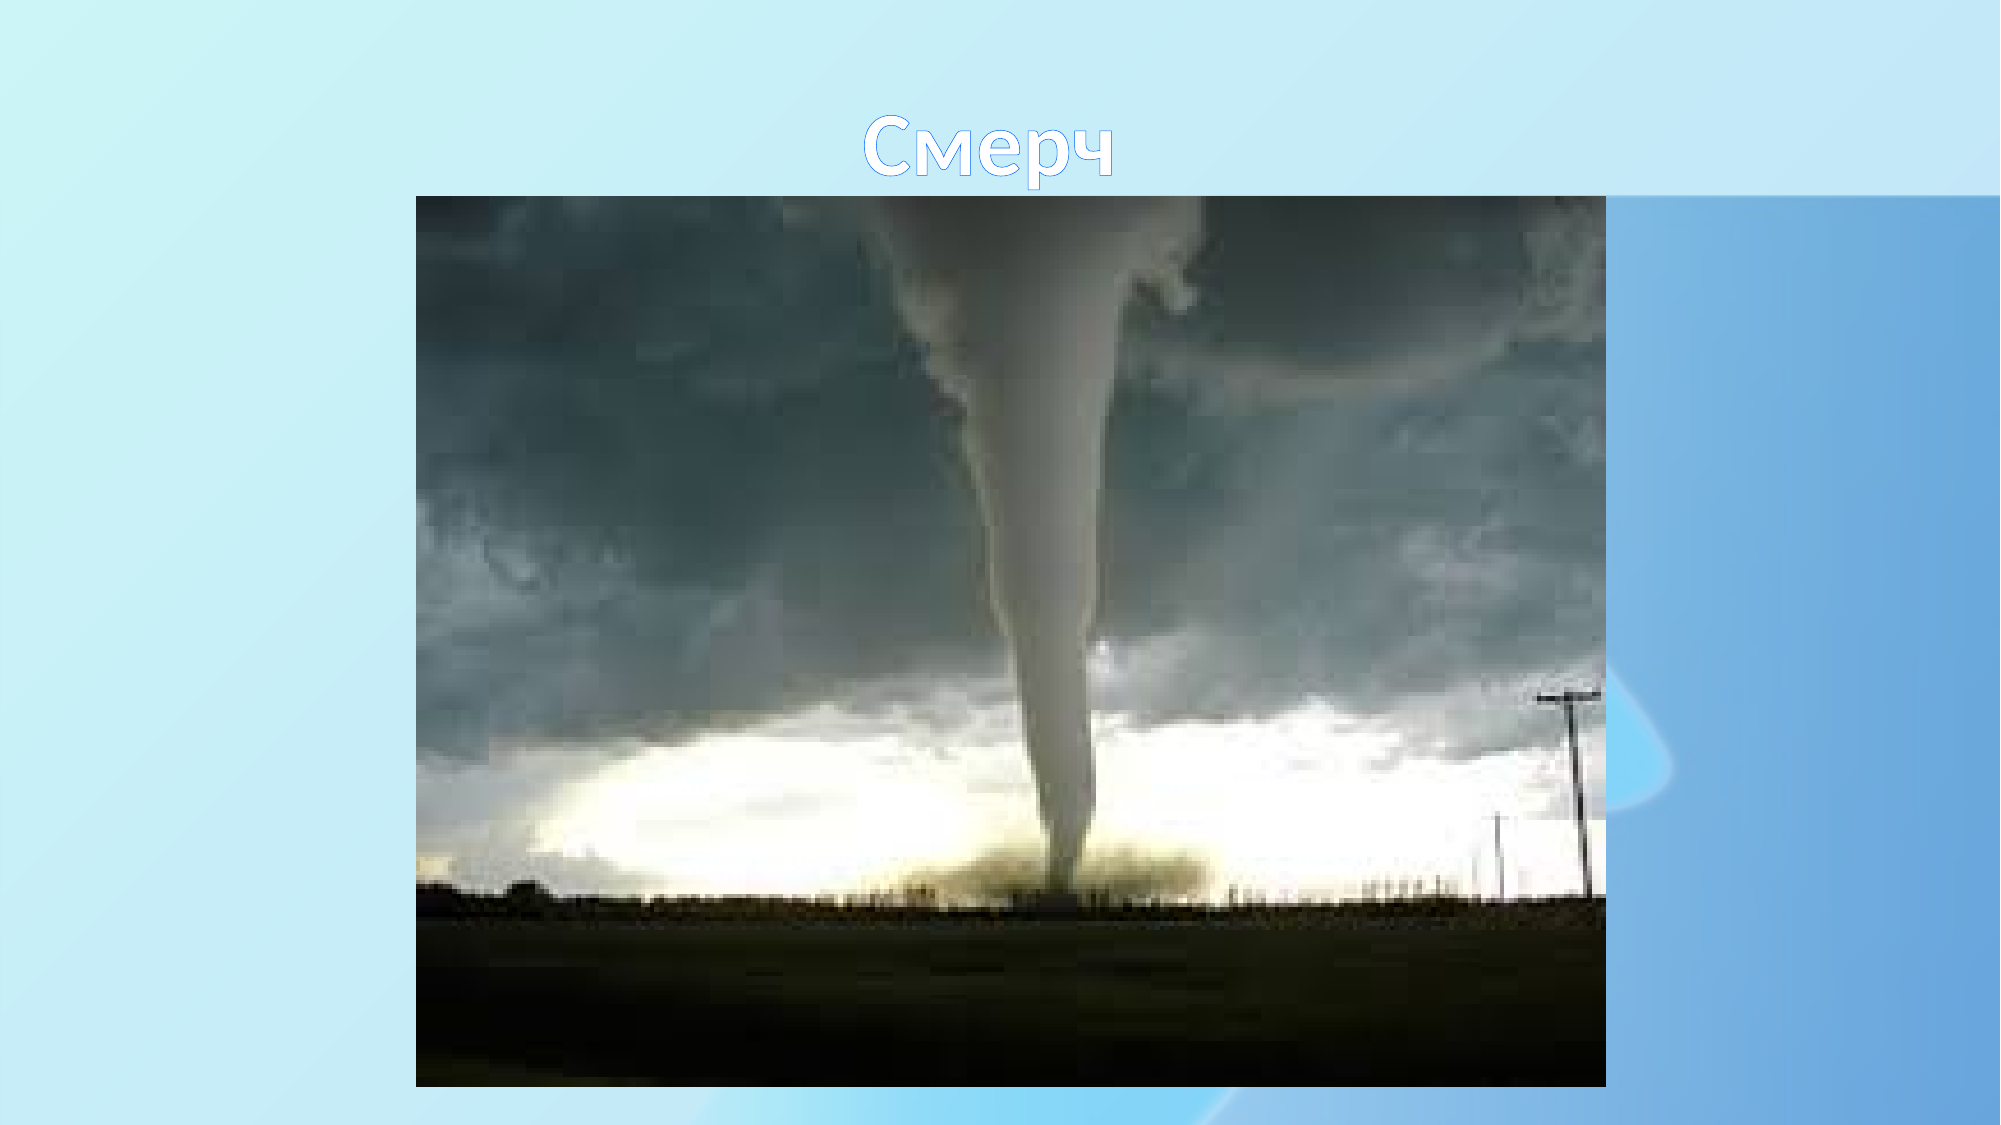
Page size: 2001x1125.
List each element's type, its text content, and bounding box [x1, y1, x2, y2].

picture [0, 0, 2000, 1125]
title Смерч [99, 45, 1900, 233]
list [416, 196, 1606, 1088]
